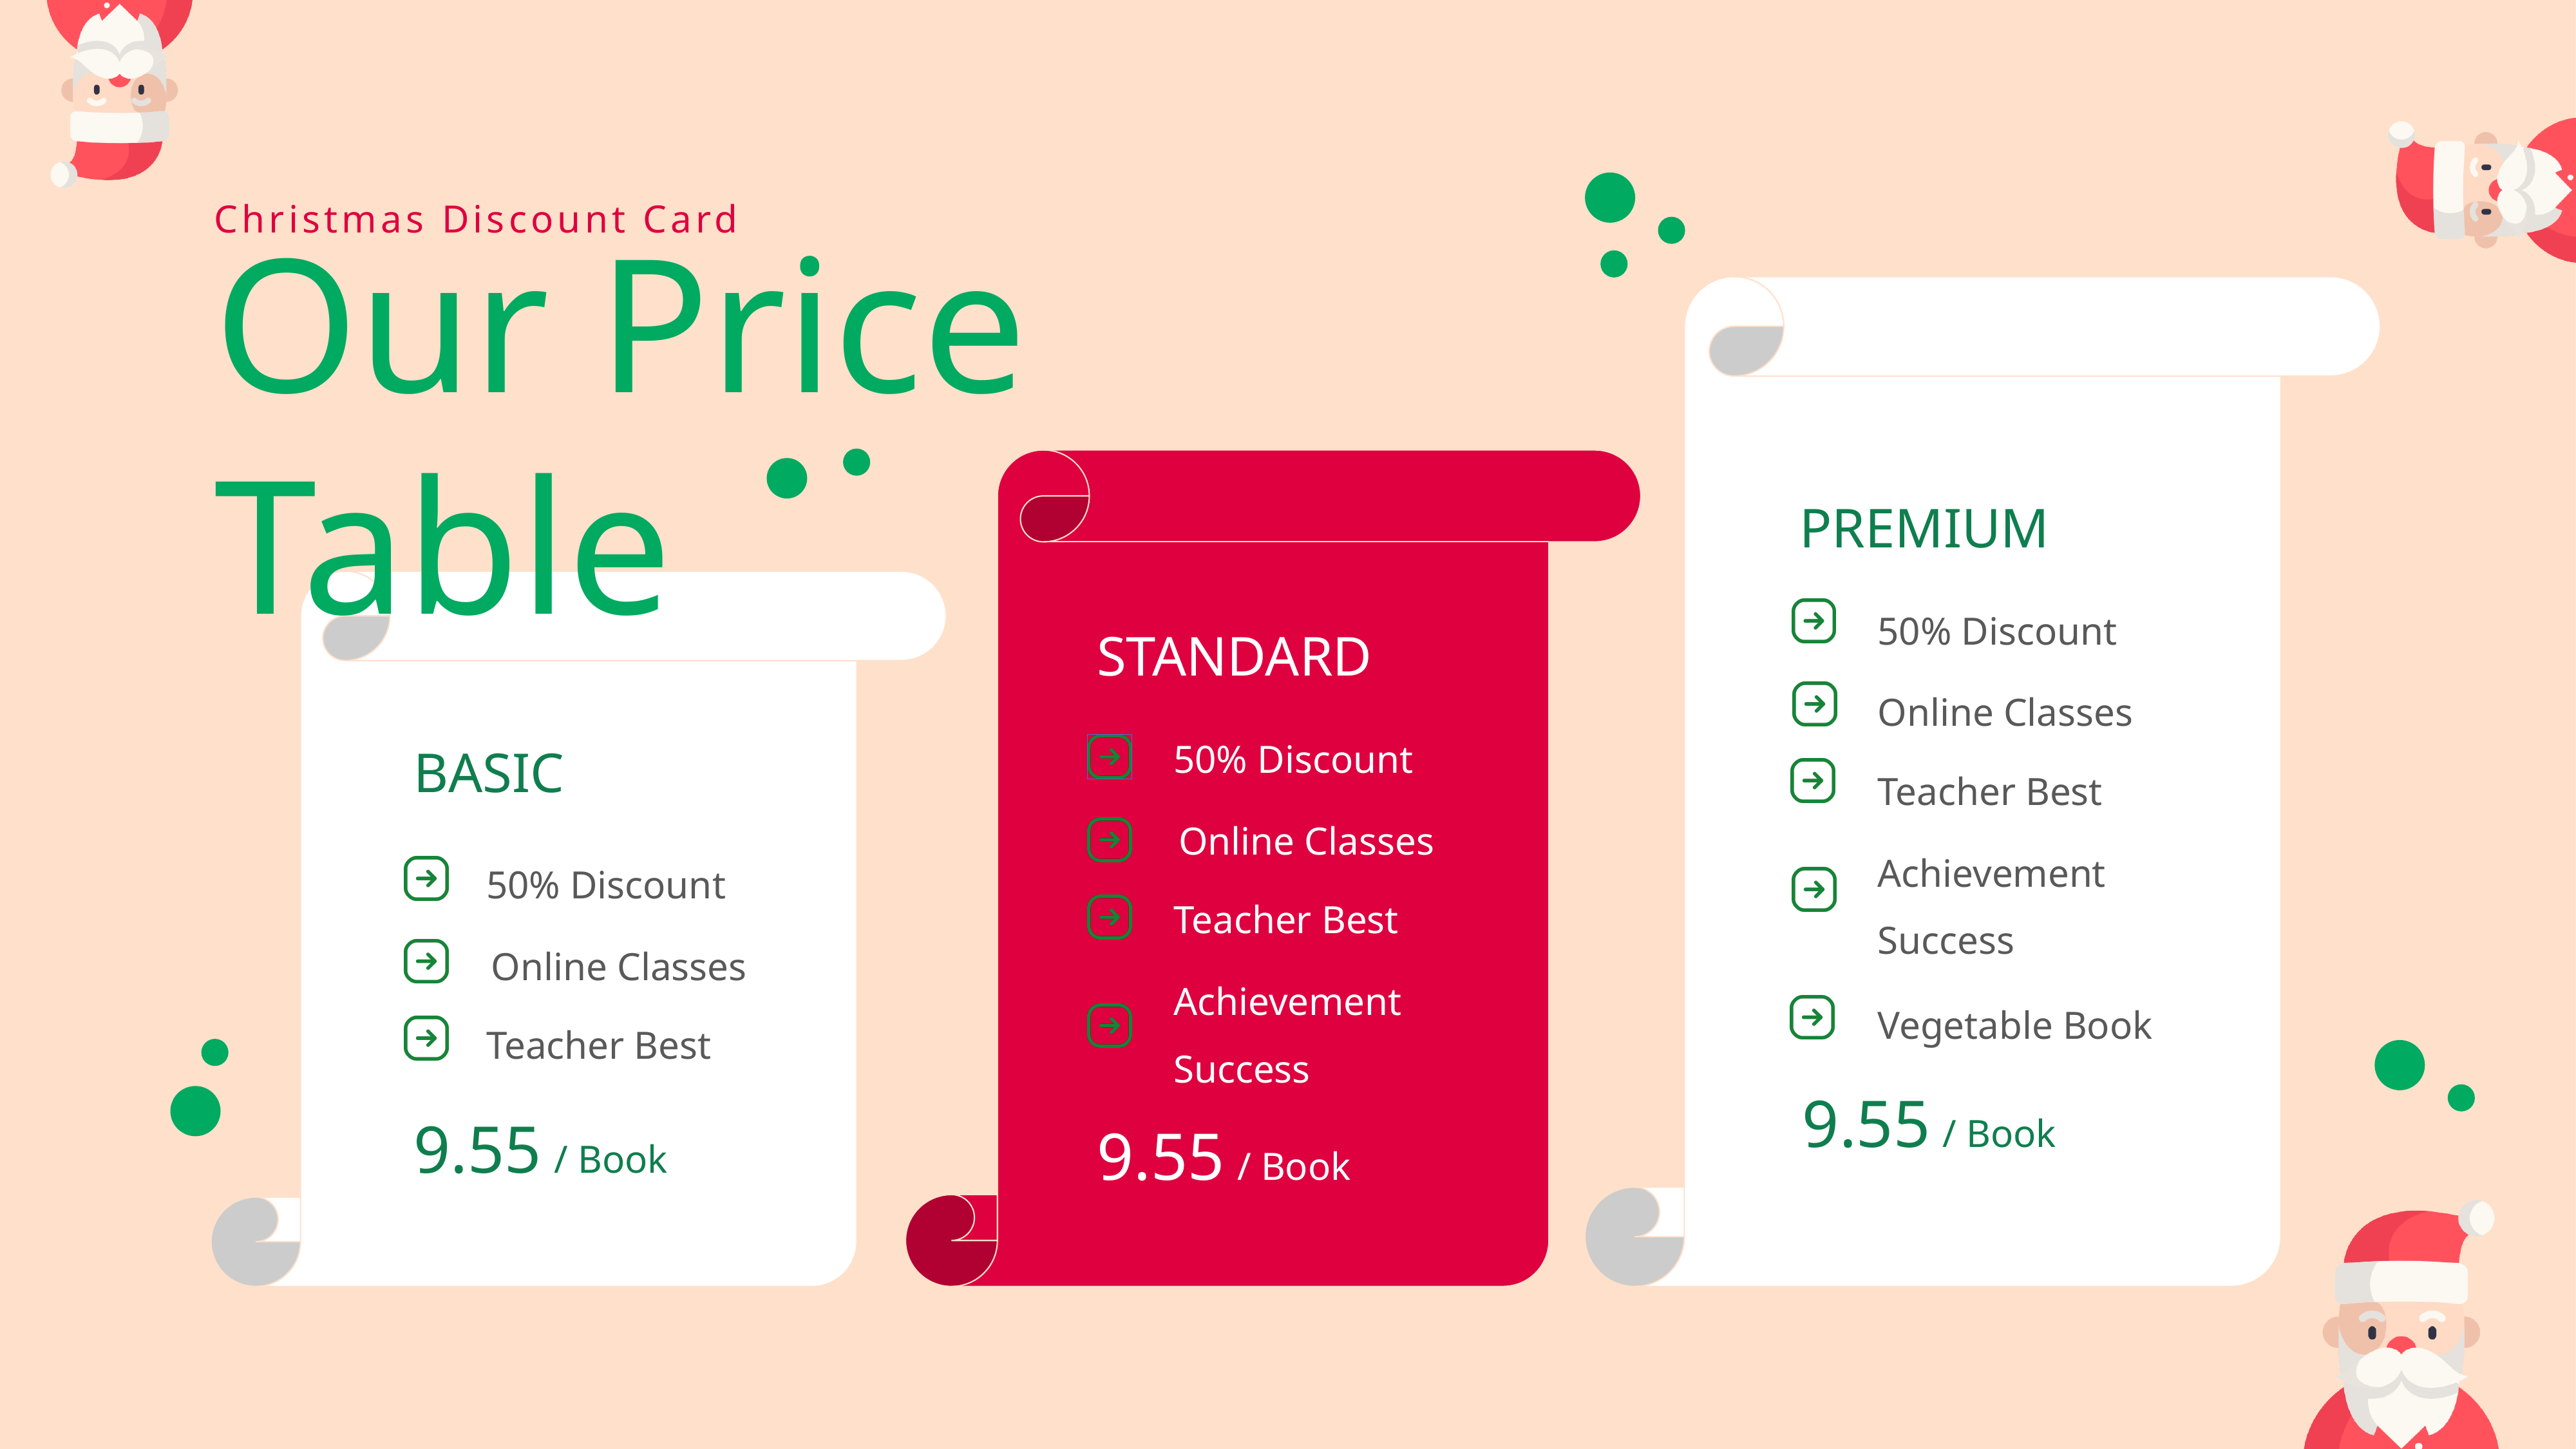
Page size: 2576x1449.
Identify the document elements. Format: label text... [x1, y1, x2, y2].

picture [25, 0, 214, 188]
text_box 9.55 / Book [404, 1103, 809, 1191]
text_box 9.55 / Book [1793, 1078, 2198, 1165]
picture [1792, 681, 1837, 726]
text_box Online Classes [1868, 661, 2227, 739]
picture [1790, 995, 1835, 1040]
picture [2274, 1200, 2529, 1449]
picture [1087, 734, 1132, 779]
text_box [210, 656, 923, 1287]
picture [404, 938, 449, 983]
text_box [169, 1085, 222, 1137]
text_box [1600, 249, 1629, 278]
text_box [1584, 276, 2382, 1287]
text_box Achievement Success [1164, 950, 1456, 1095]
text_box [1584, 171, 1636, 223]
text_box 50% Discount [1164, 708, 1523, 786]
text_box BASIC [404, 734, 721, 808]
text_box Vegetable Book [1868, 974, 2227, 1052]
text_box Online Classes [1169, 790, 1528, 867]
picture [404, 1016, 449, 1061]
picture [404, 856, 449, 901]
text_box Teacher Best [1164, 868, 1523, 946]
text_box Online Classes [482, 915, 840, 993]
text_box 9.55 / Book [1087, 1111, 1492, 1198]
text_box [842, 448, 871, 477]
text_box [200, 1038, 229, 1067]
text_box PREMIUM [1790, 489, 2107, 564]
picture [1790, 758, 1835, 803]
text_box [1657, 216, 1686, 245]
text_box [2374, 1039, 2426, 1091]
text_box [2447, 1083, 2476, 1112]
text_box 50% Discount [1868, 580, 2227, 658]
picture [1087, 1003, 1132, 1048]
picture [1087, 895, 1132, 940]
text_box [766, 457, 808, 500]
picture [1087, 817, 1132, 862]
picture [2388, 96, 2576, 284]
text_box STANDARD [1087, 617, 1404, 692]
text_box Christmas Discount Card [205, 190, 884, 245]
text_box Our Price Table [205, 202, 1089, 656]
text_box 50% Discount [477, 834, 835, 911]
text_box [905, 449, 1642, 1287]
text_box [0, 0, 2576, 1449]
picture [1791, 867, 1837, 912]
text_box Teacher Best [1868, 740, 2227, 818]
text_box Achievement Success [1868, 822, 2227, 967]
picture [1791, 598, 1836, 643]
text_box Teacher Best [477, 994, 835, 1072]
